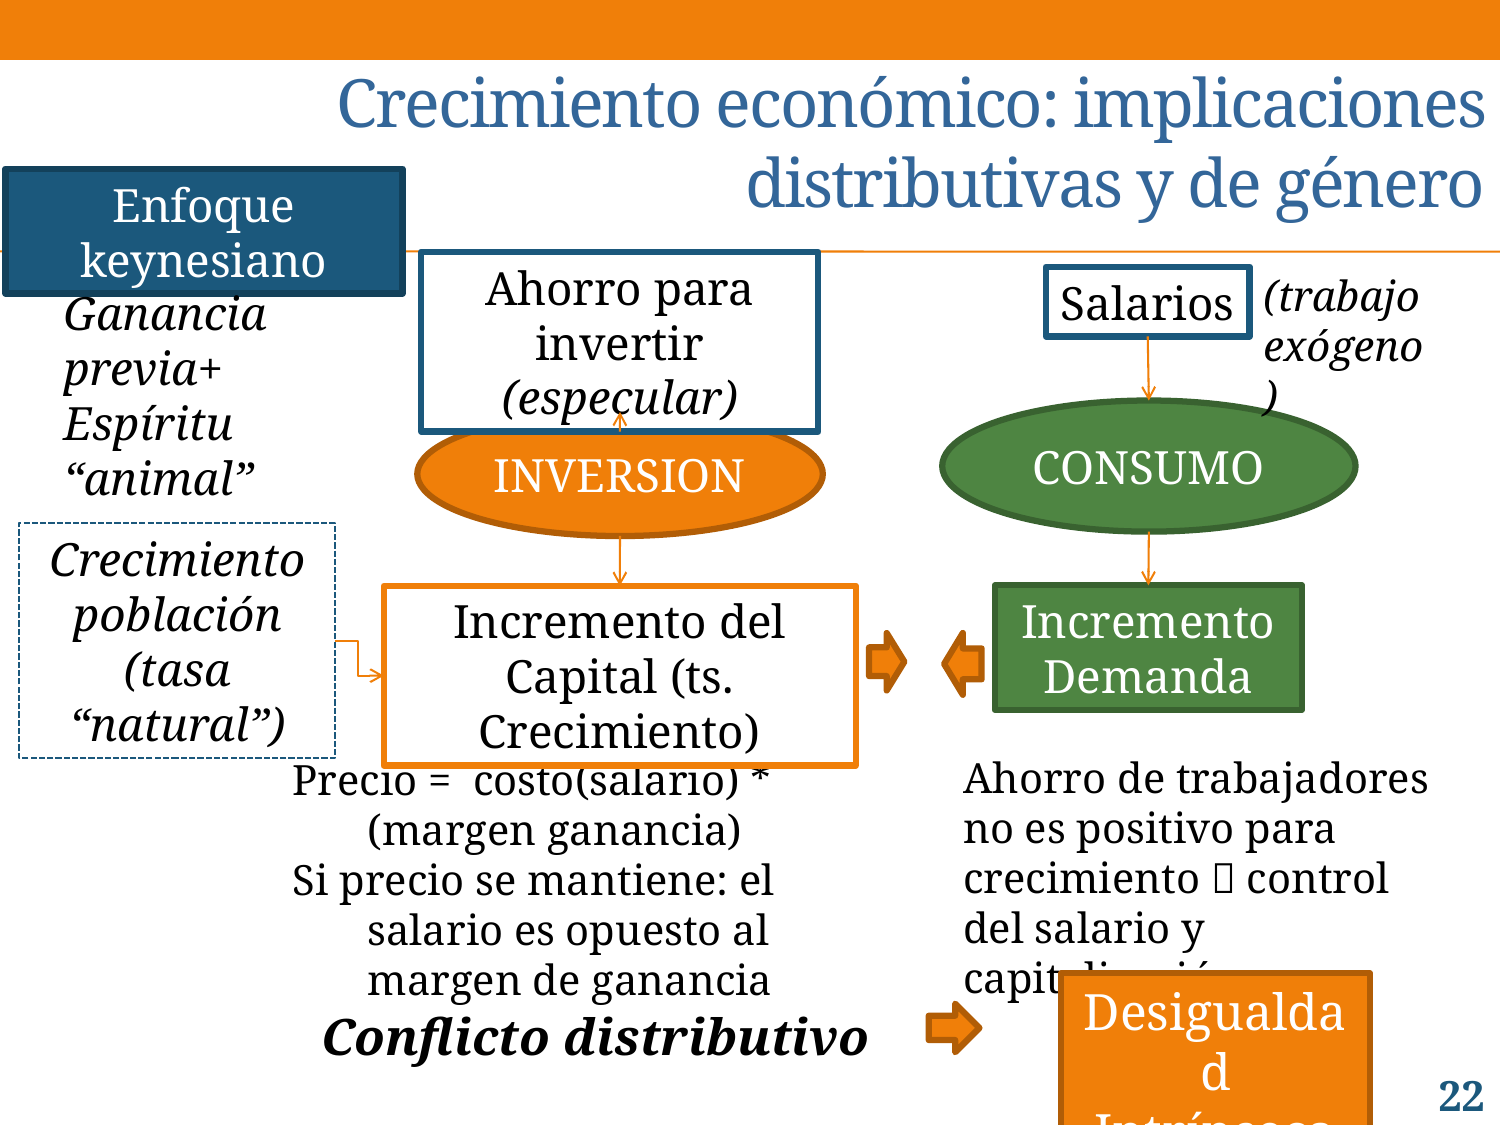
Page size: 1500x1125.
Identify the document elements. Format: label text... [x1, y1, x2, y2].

text_box Precio = costo(salario) * (margen ganancia) Si precio se mantiene: el salario es opuesto al margen de ganancia [275, 743, 918, 1014]
slide_number 22 [1325, 1071, 1500, 1125]
text_box INVERSION [414, 435, 826, 540]
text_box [337, 616, 382, 647]
text_box Conflicto distributivo [306, 998, 885, 1074]
text_box Crecimiento población (tasa “natural”) [16, 520, 338, 761]
text_box (trabajo exógeno) [1248, 262, 1445, 428]
text_box Ganancia previa+ Espíritu “animal” [48, 277, 360, 513]
text_box [865, 630, 908, 694]
title Crecimiento económico: implicaciones distributivas y de género [150, 28, 1500, 254]
text_box [941, 629, 985, 698]
text_box Salarios [1043, 264, 1248, 340]
text_box Ahorro de trabajadores no es positivo para crecimiento  control del salario y capitalización [945, 742, 1452, 1013]
text_box Ahorro para invertir (especular) [418, 249, 821, 435]
text_box CONSUMO [939, 397, 1359, 535]
text_box [925, 1000, 983, 1056]
text_box Incremento Demanda [992, 582, 1305, 713]
text_box Incremento del Capital (ts. Crecimiento) [381, 583, 859, 769]
text_box Enfoque keynesiano [2, 166, 406, 297]
text_box Desigualdad Intrínseca [1058, 970, 1373, 1125]
